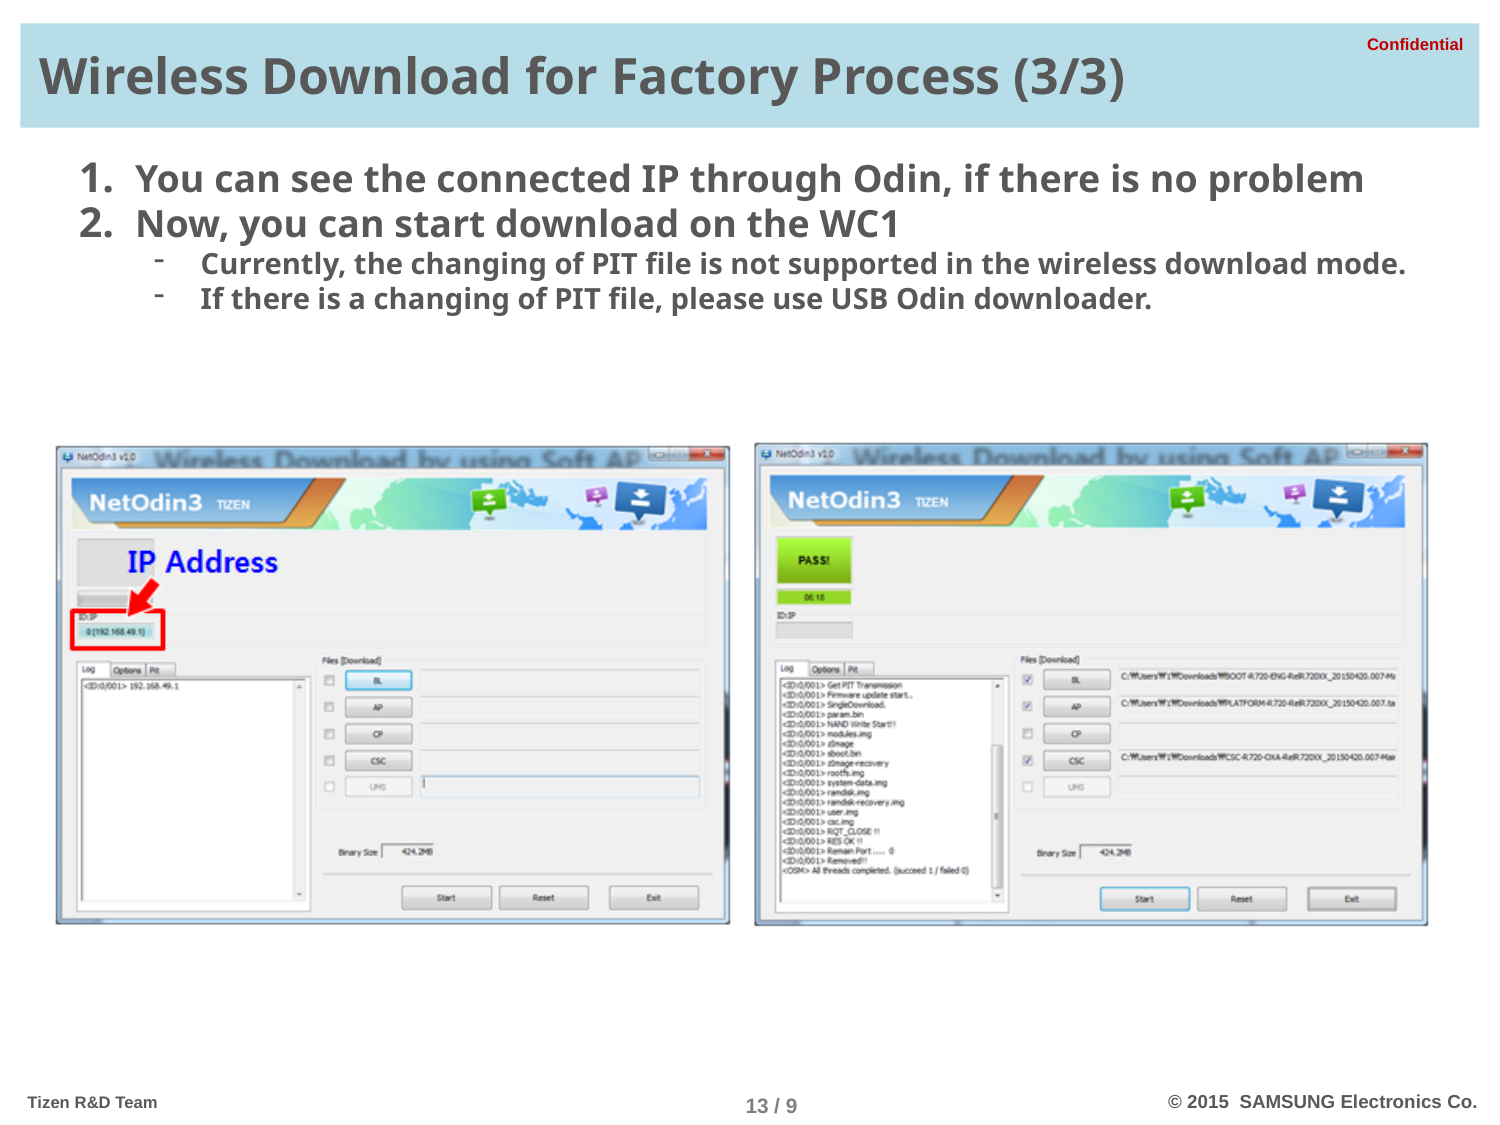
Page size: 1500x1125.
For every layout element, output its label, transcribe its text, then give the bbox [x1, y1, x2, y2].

title Wireless Download for Factory Process (3/3) [24, 30, 1450, 118]
picture [52, 440, 735, 932]
list You can see the connected IP through Odin, if there is no problem Now, you can start download on the WC1 Currently, the changing of PIT file is not supported in the wireless download mode. If there is a changing of PIT file, please use USB Odin downloader. [37, 125, 1463, 353]
picture [749, 440, 1433, 932]
